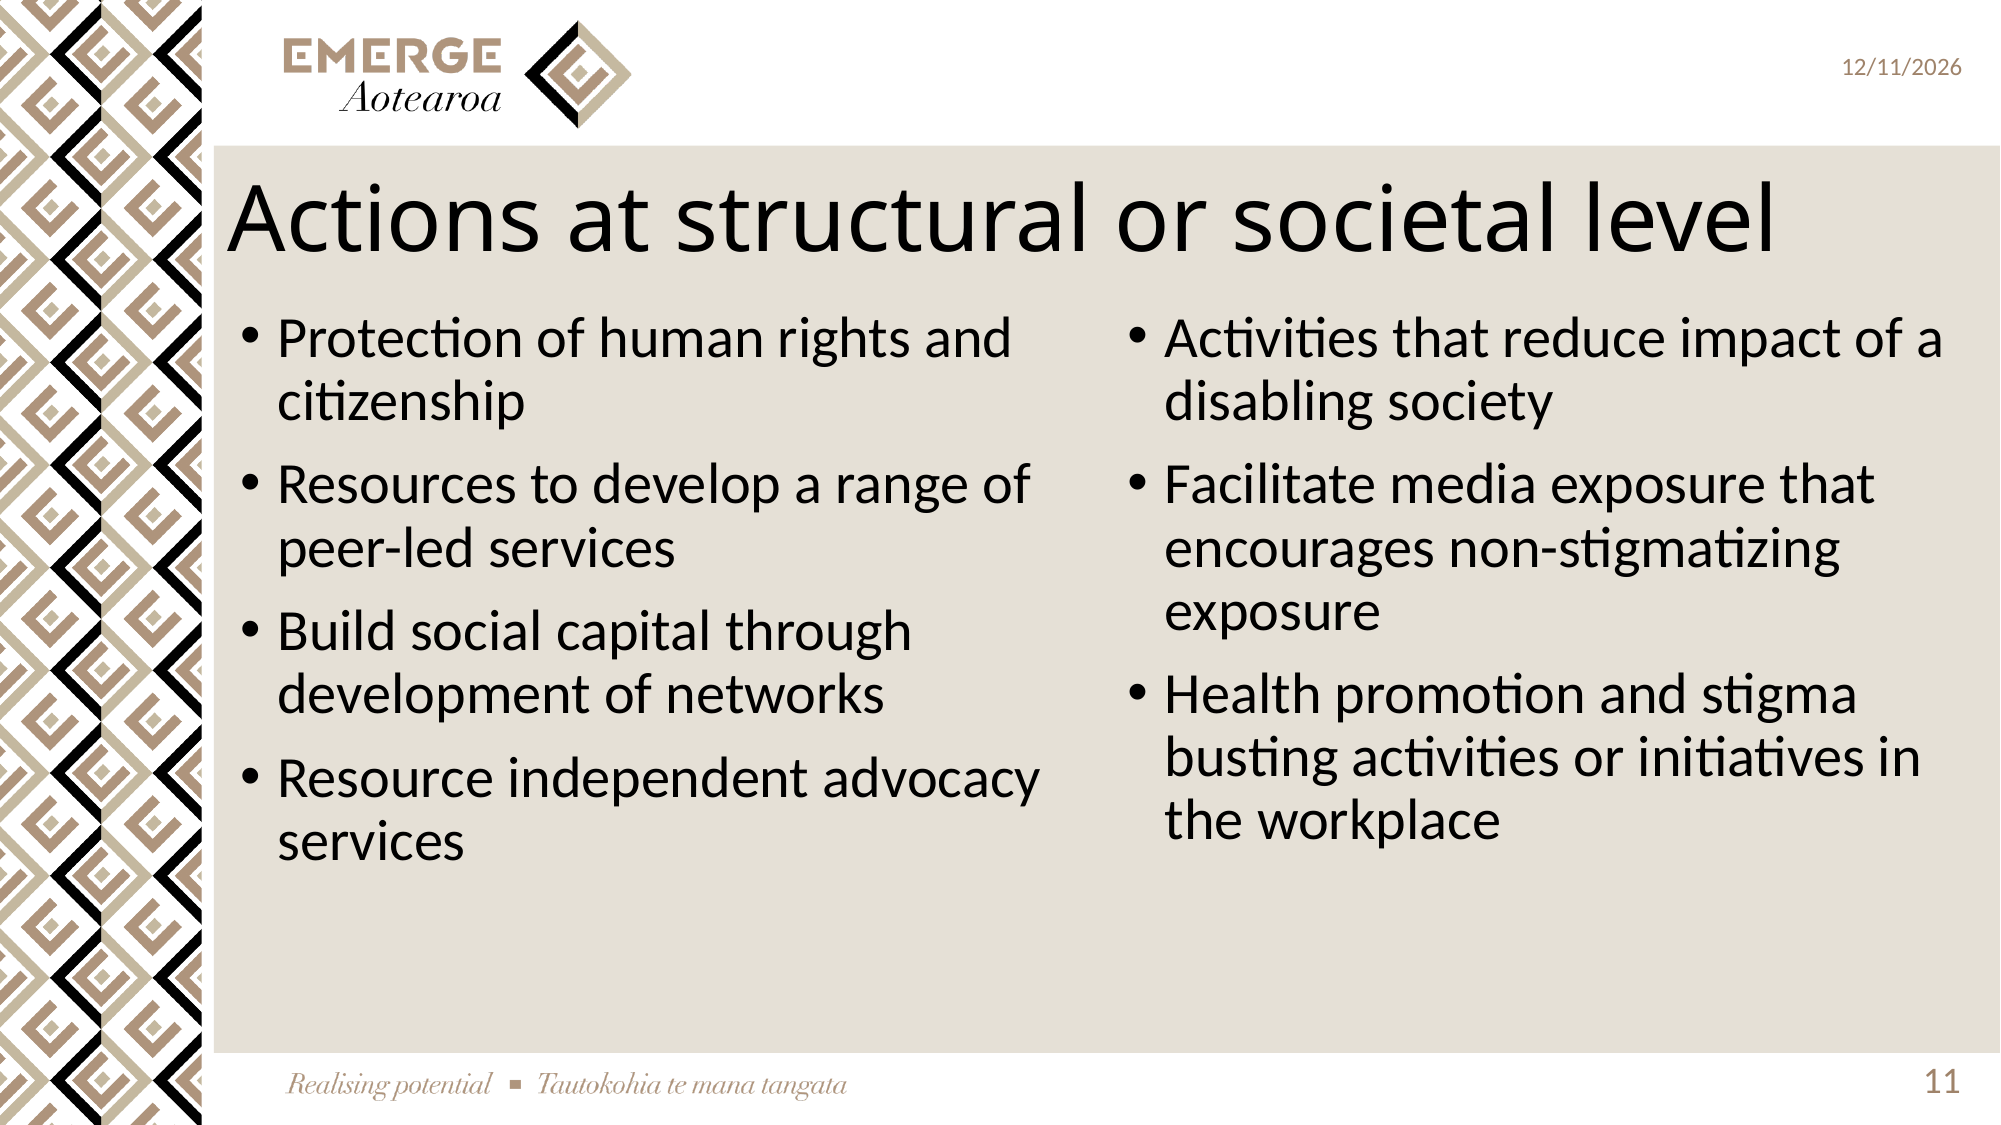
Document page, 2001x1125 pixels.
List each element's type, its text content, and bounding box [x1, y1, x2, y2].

list Activities that reduce impact of a disabling society Facilitate media exposure that encourages non-stigmatizing exposure Health promotion and stigma busting activities or initiatives in the workplace [1112, 299, 1963, 1014]
picture [281, 20, 632, 112]
picture [0, 0, 202, 1125]
title Actions at structural or societal level [212, 112, 1938, 331]
list Protection of human rights and citizenship Resources to develop a range of peer-led services Build social capital through development of networks Resource independent advocacy services [225, 299, 1075, 1014]
picture [285, 1053, 864, 1101]
